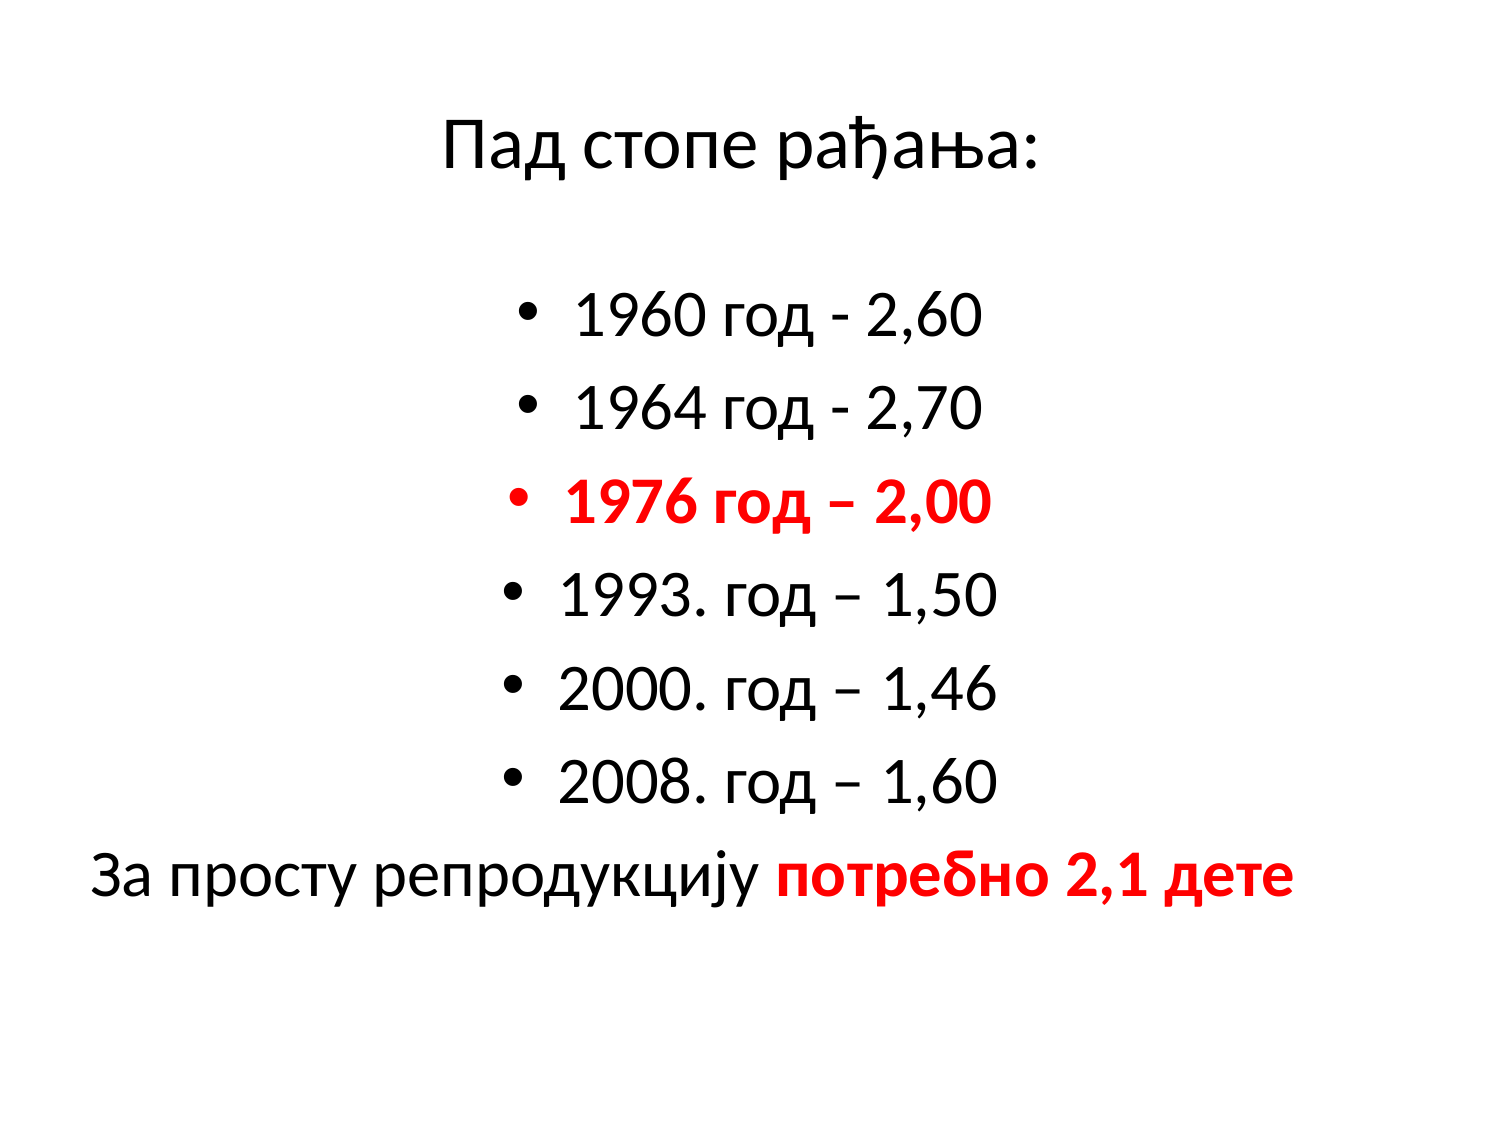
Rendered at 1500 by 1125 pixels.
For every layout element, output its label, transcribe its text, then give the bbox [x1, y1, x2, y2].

title Пад стопе рађања: [75, 45, 1425, 233]
list 1960 год - 2,60 1964 год - 2,70 1976 год – 2,00 1993. год – 1,50 2000. год – 1,46 2008. год – 1,60 За просту репродукцију потребно 2,1 дете [75, 262, 1425, 1005]
